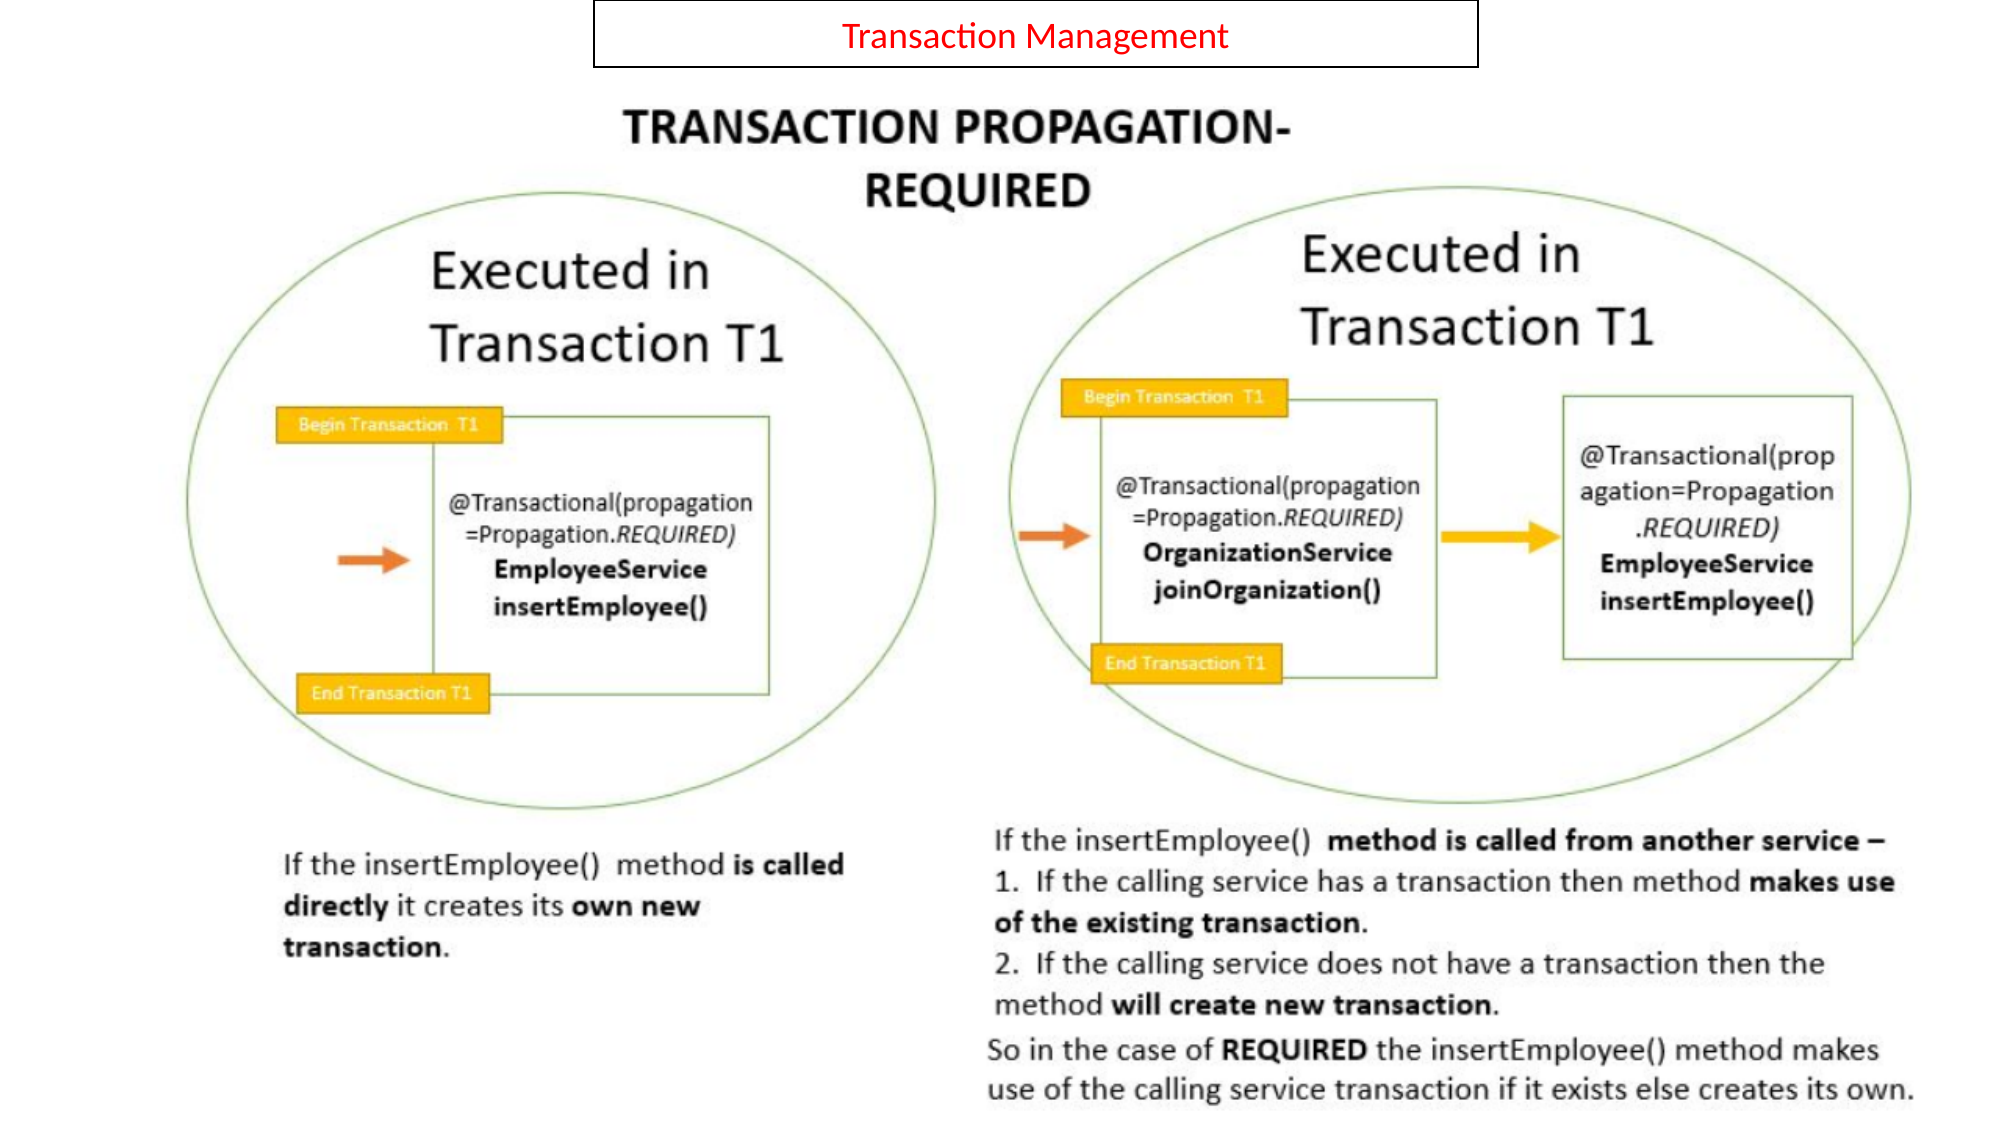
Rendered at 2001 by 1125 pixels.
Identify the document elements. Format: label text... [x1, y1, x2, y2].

text_box Transaction Management [593, 0, 1479, 68]
picture [968, 1029, 1926, 1125]
picture [57, 97, 1943, 1028]
